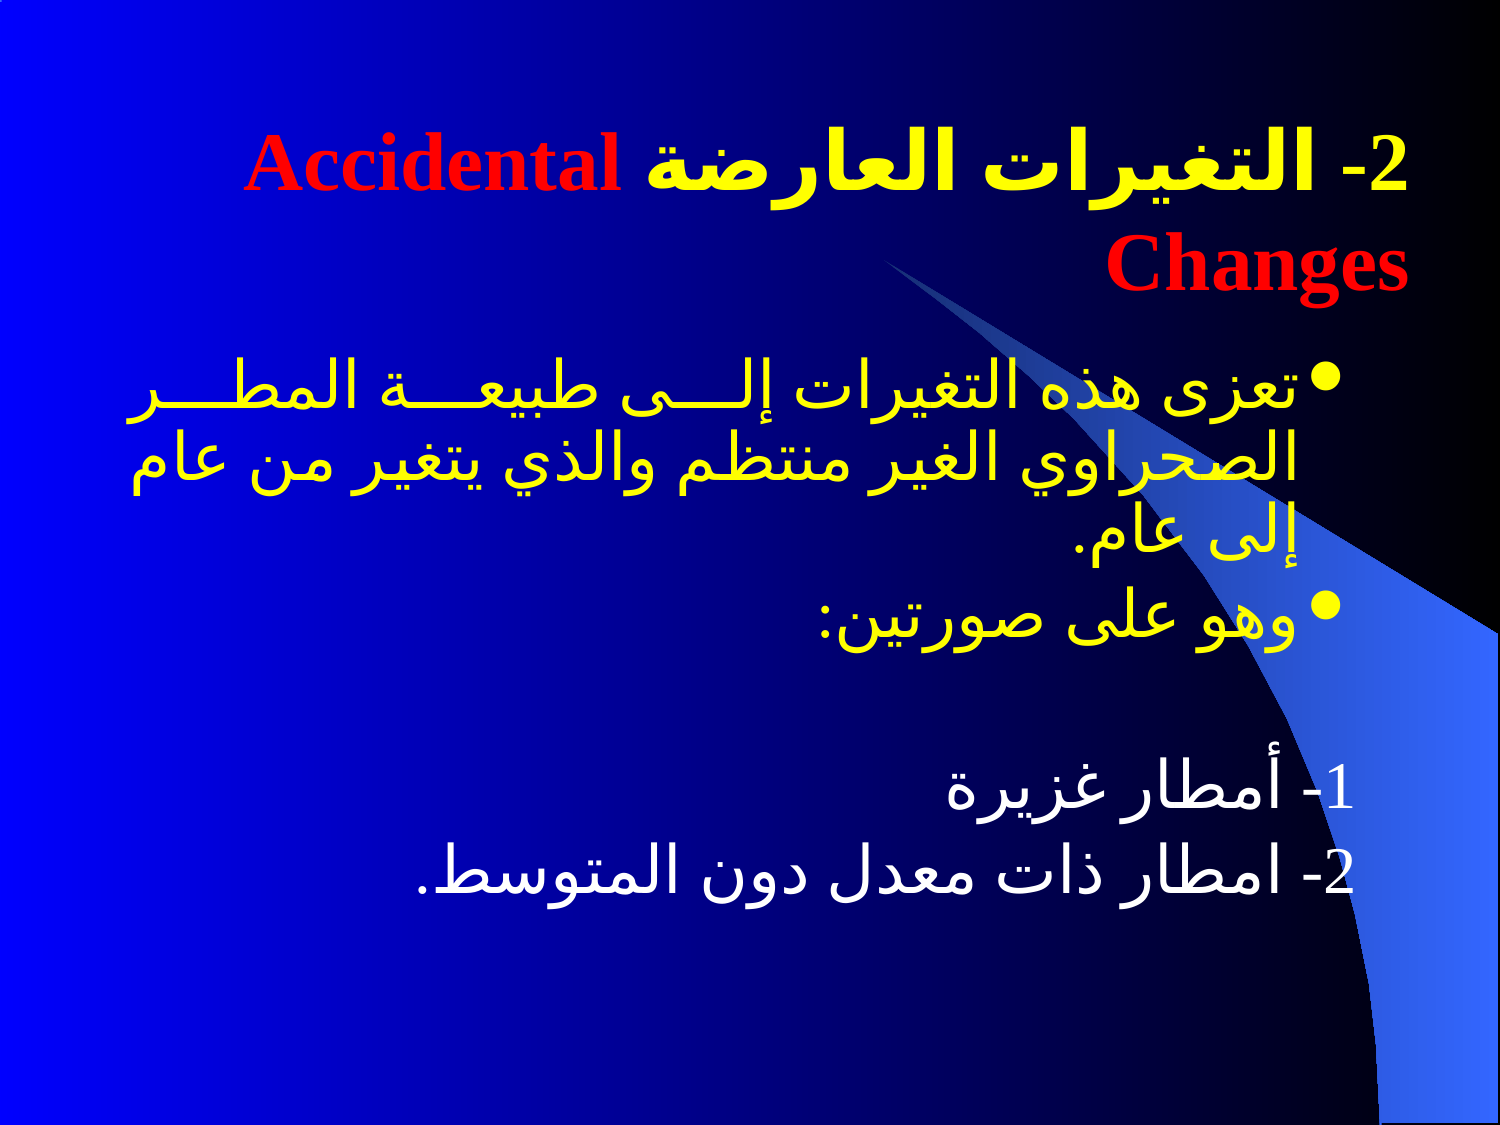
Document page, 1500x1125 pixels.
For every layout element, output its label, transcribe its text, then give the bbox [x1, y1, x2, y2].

text_box 2- التغيرات العارضة Accidental Changes [99, 99, 1425, 315]
list تعزى هذه التغيرات إلى طبيعة المطر الصحراوي الغير منتظم والذي يتغير من عام إلى عام. وهو على صورتين: 1- أمطار غزيرة 2- امطار ذات معدل دون المتوسط. [99, 315, 1388, 1038]
